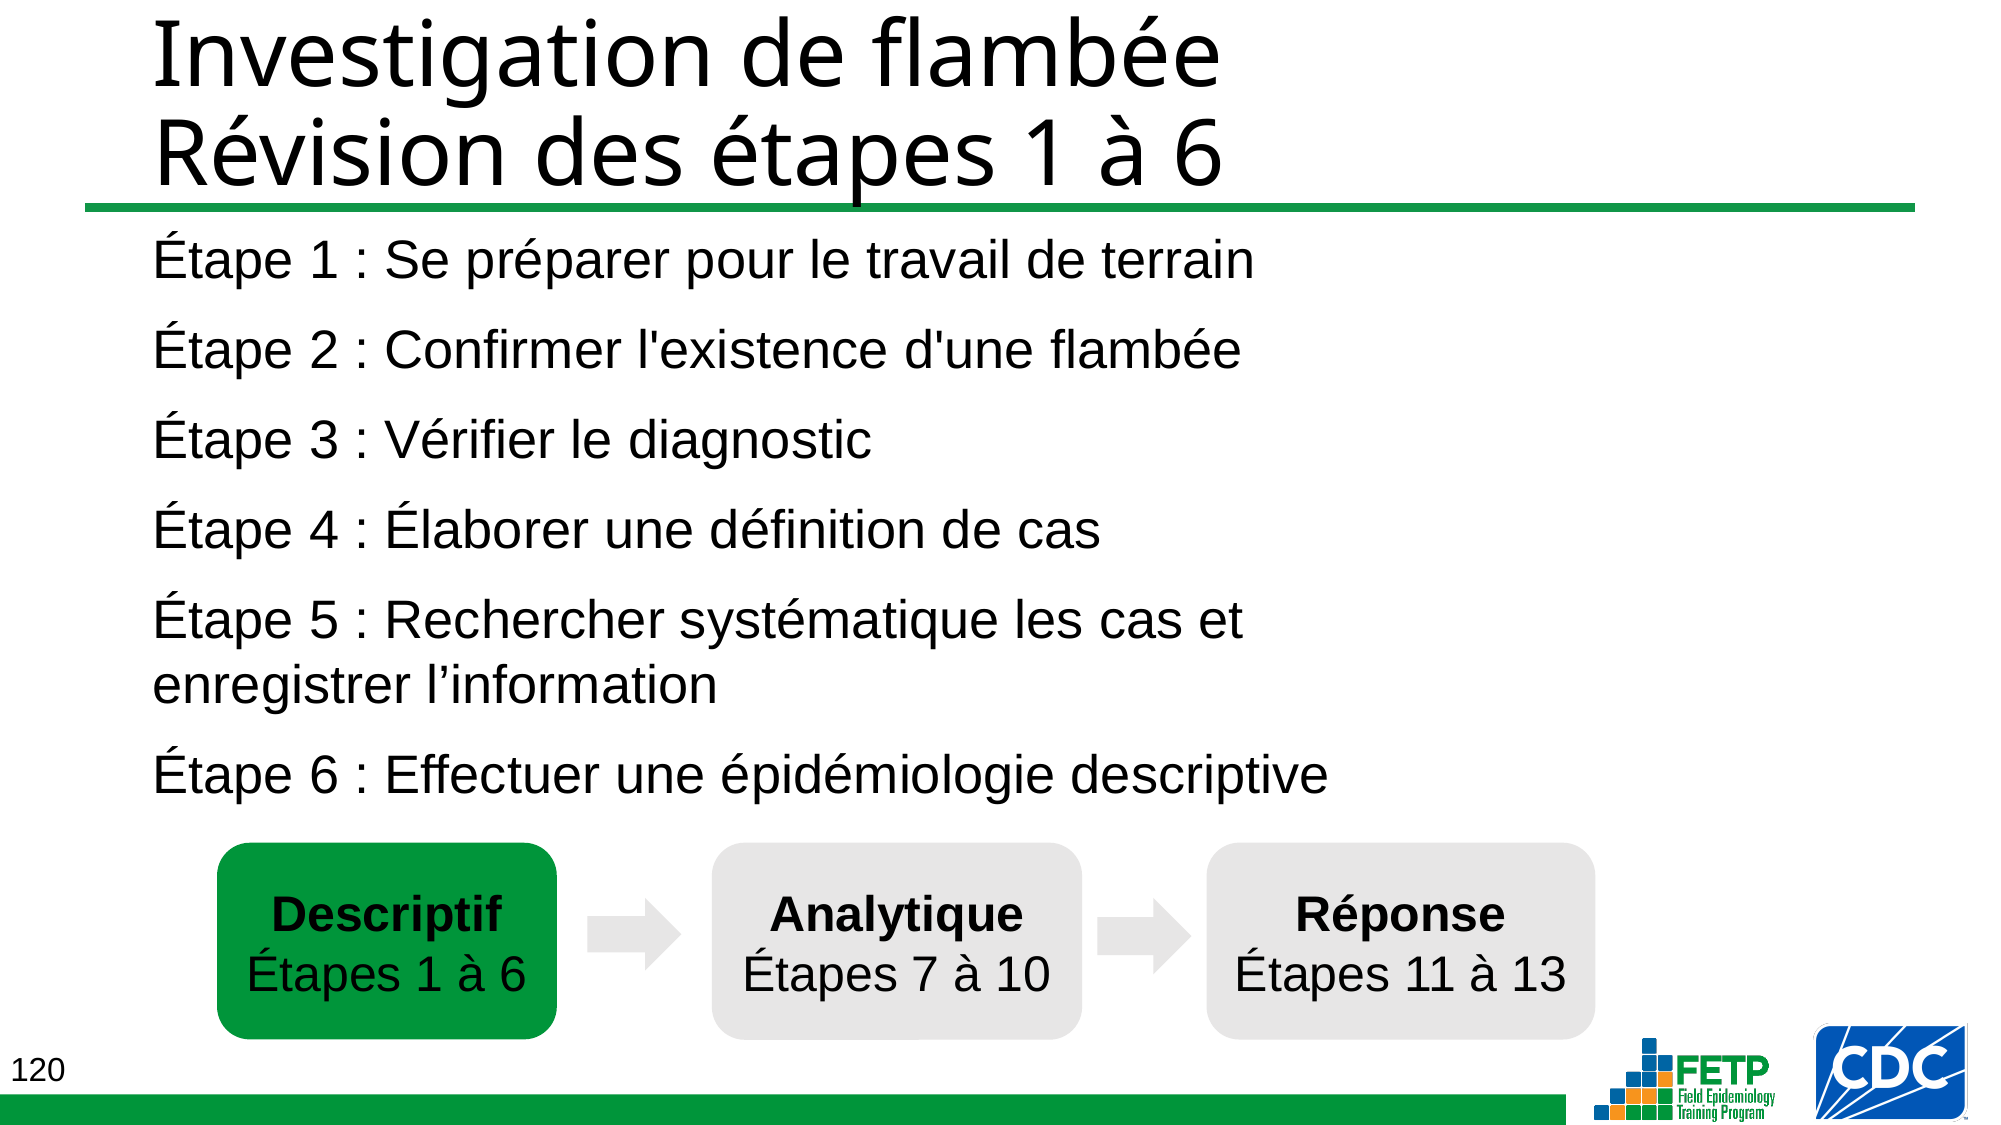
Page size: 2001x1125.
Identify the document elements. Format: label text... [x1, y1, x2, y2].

text_box Investigation de flambée Révision des étapes 1 à 6 [137, 0, 1915, 205]
list Étape 1 : Se préparer pour le travail de terrain Étape 2 : Confirmer l'existence d'une flambée Étape 3 : Vérifier le diagnostic Étape 4 : Élaborer une définition de cas Étape 5 : Rechercher systématique les cas et enregistrer l’information Étape 6 : Effectuer une épidémiologie descriptive [137, 216, 1409, 978]
picture [1594, 1038, 1775, 1122]
picture [1813, 1023, 1968, 1122]
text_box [216, 842, 1596, 1040]
